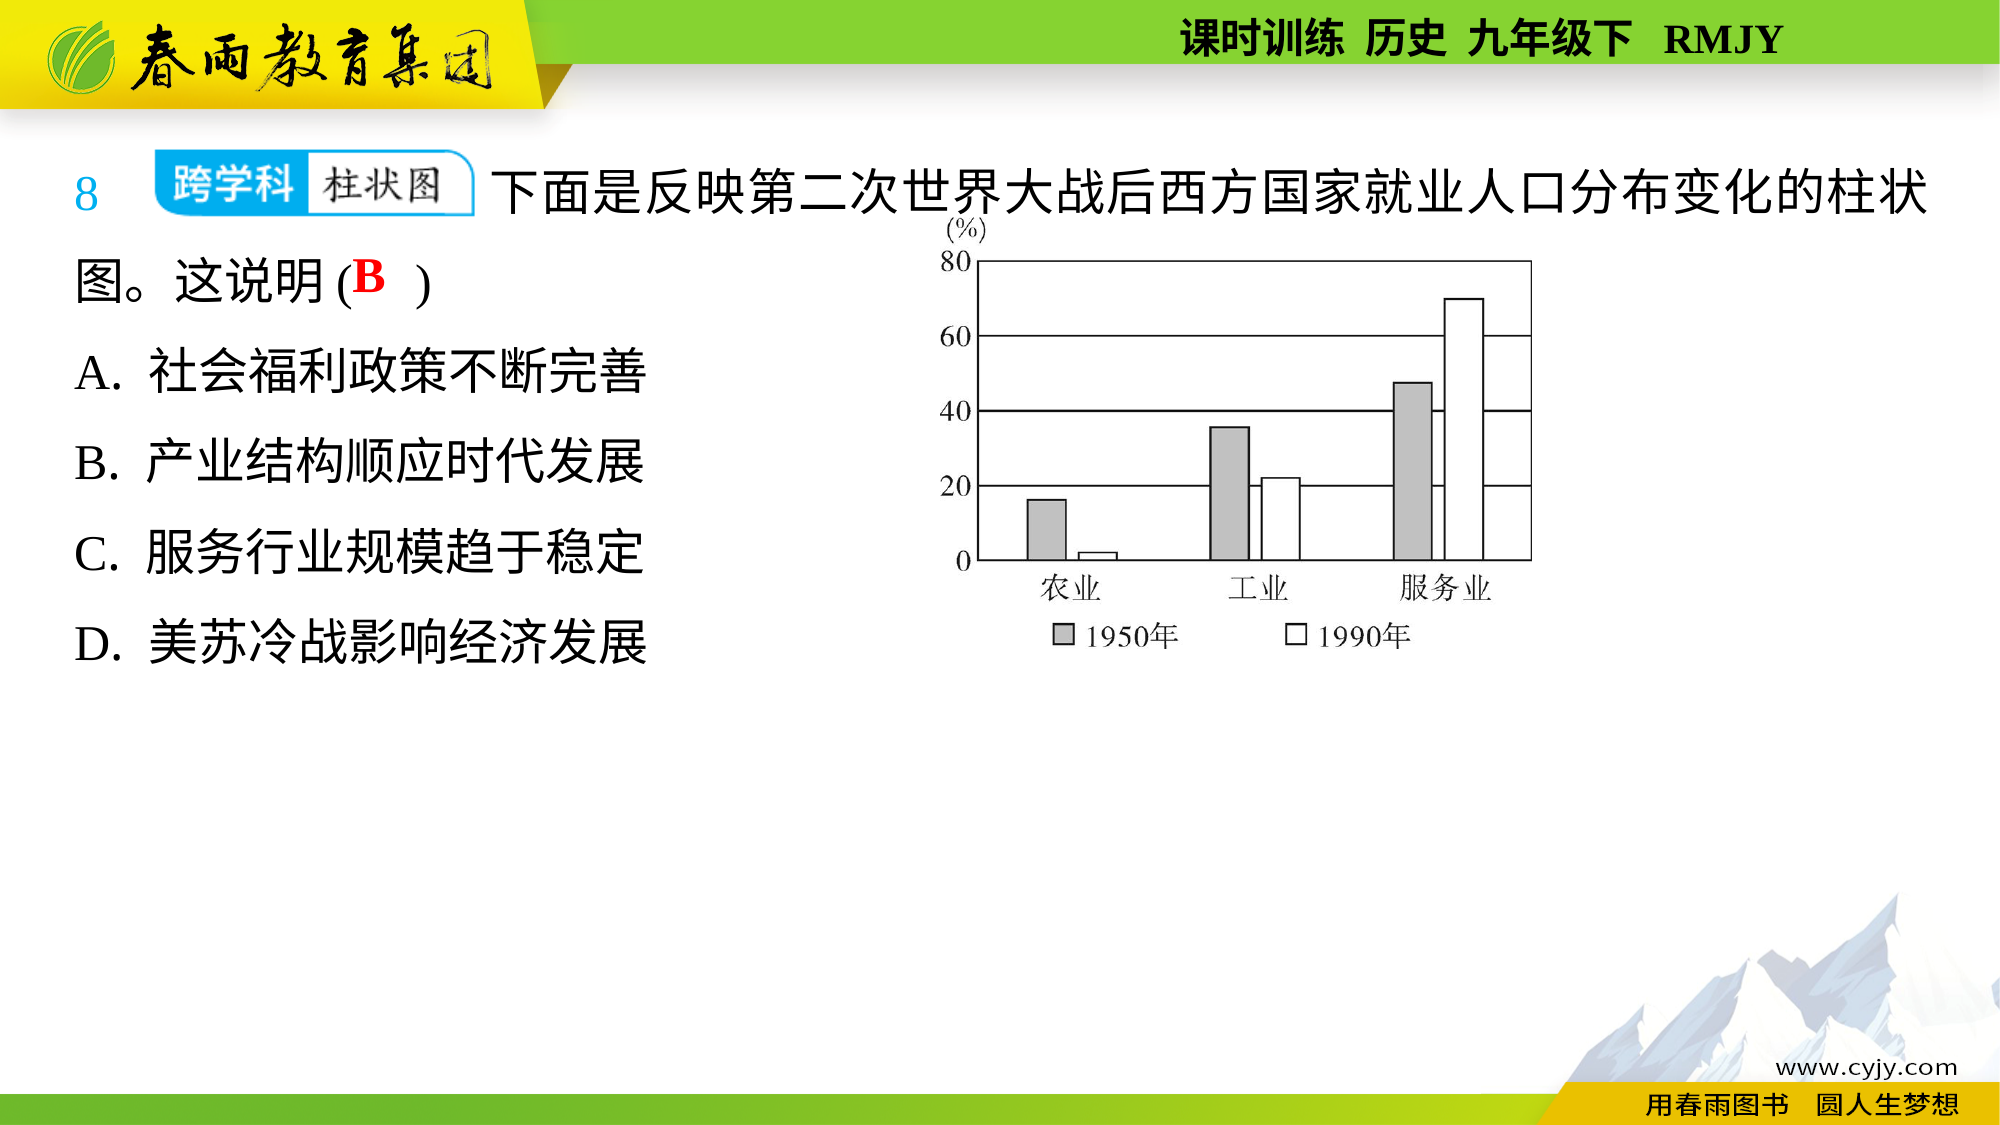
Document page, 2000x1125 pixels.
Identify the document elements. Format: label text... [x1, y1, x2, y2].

picture [0, 0, 2000, 1125]
list 8 下面是反映第二次世界大战后西方国家就业人口分布变化的柱状图。这说明( ) A. 社会福利政策不断完善 B. 产业结构顺应时代发展 C. 服务行业规模趋于稳定 D. 美苏冷战影响经济发展 [59, 122, 1944, 683]
text_box B [337, 235, 401, 311]
